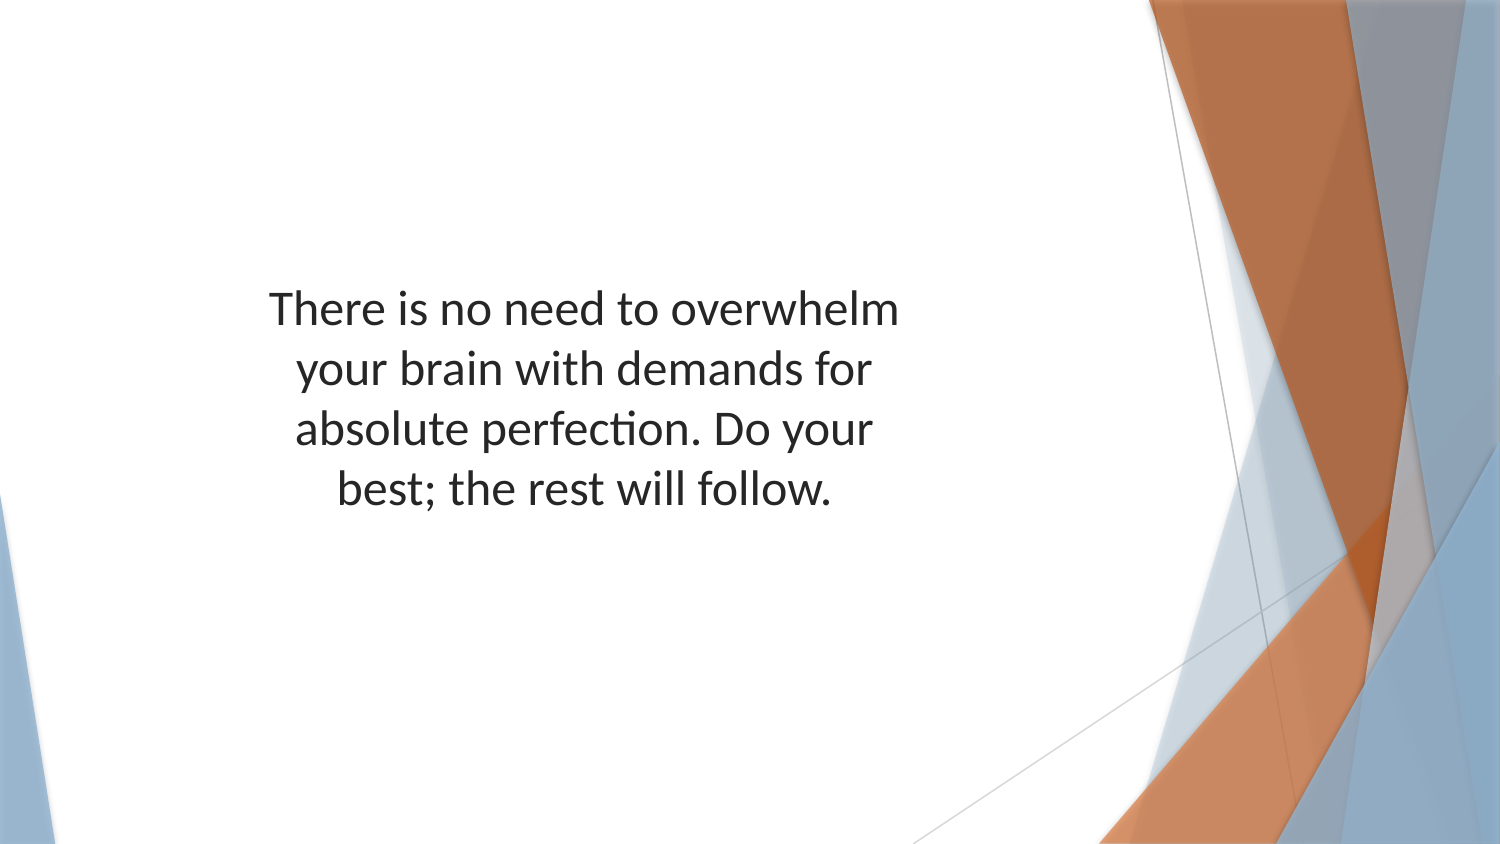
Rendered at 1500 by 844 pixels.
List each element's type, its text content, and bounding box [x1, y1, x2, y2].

list There is no need to overwhelm your brain with demands for absolute perfection. Do your best; the rest will follow. [230, 268, 939, 576]
